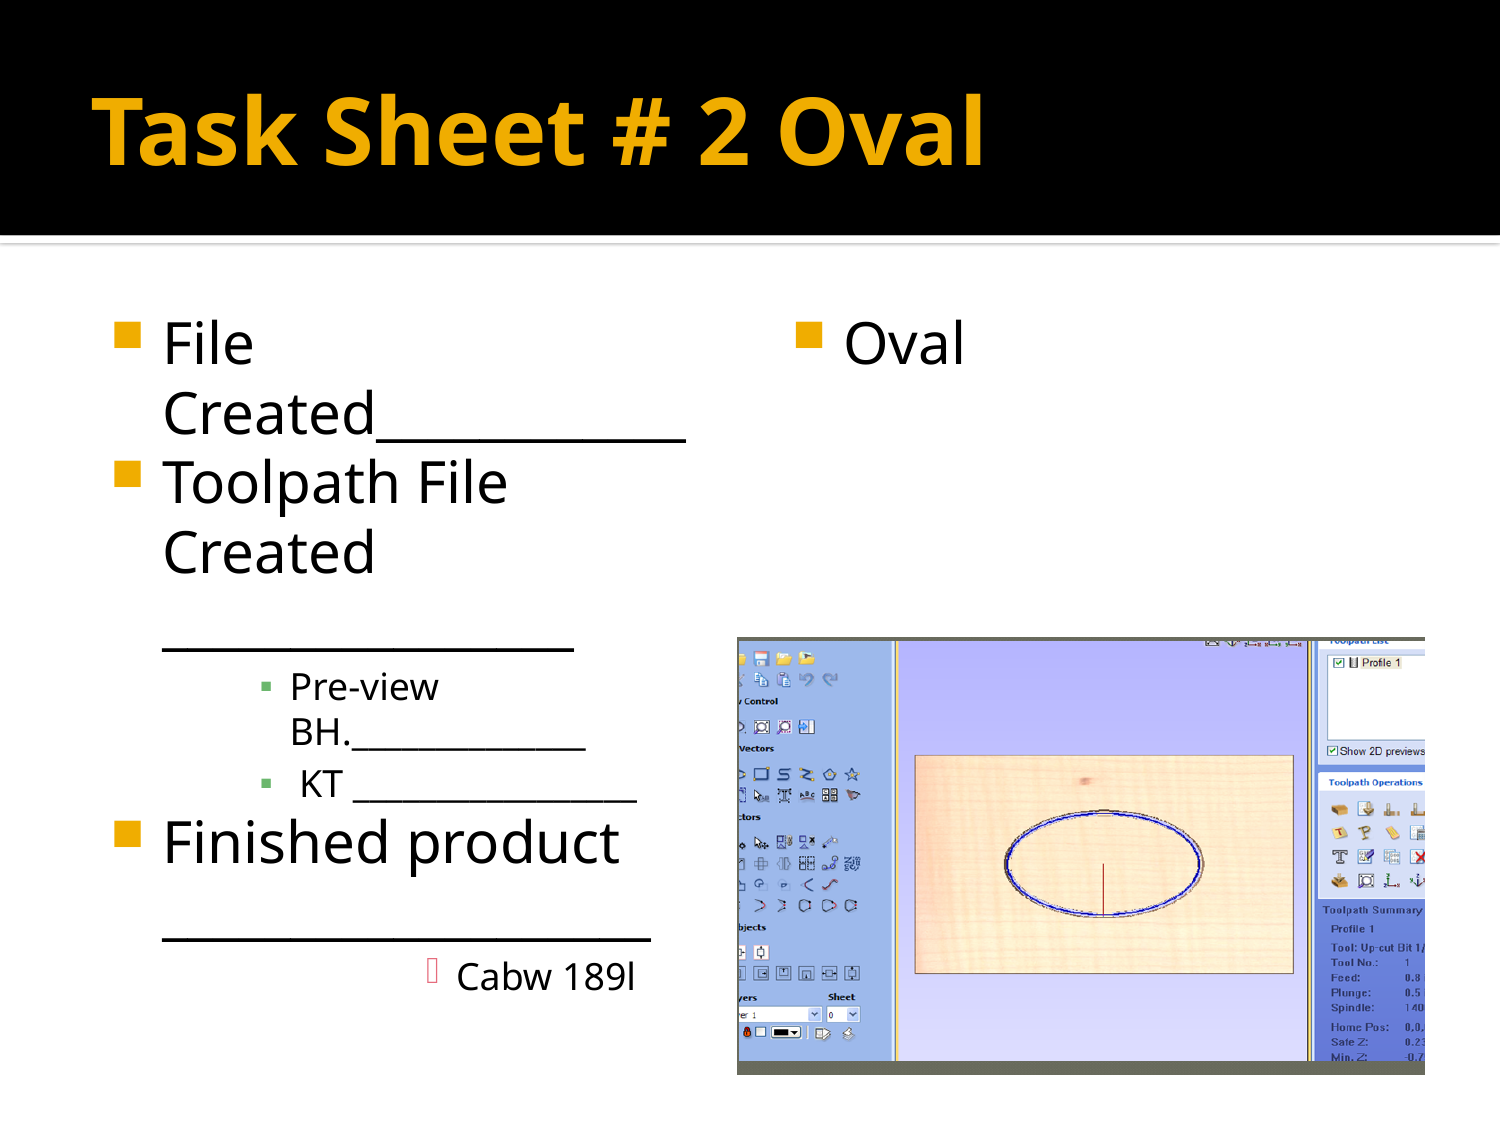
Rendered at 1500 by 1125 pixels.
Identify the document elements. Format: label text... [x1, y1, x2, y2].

picture [737, 637, 1425, 1075]
list Oval [762, 291, 1425, 636]
list File Created____________ Toolpath File Created ________________ Pre-view BH.______________ KT _________________ Finished product ___________________ Cabw 189l [75, 291, 738, 1050]
title Task Sheet # 2 Oval [75, 24, 1425, 231]
